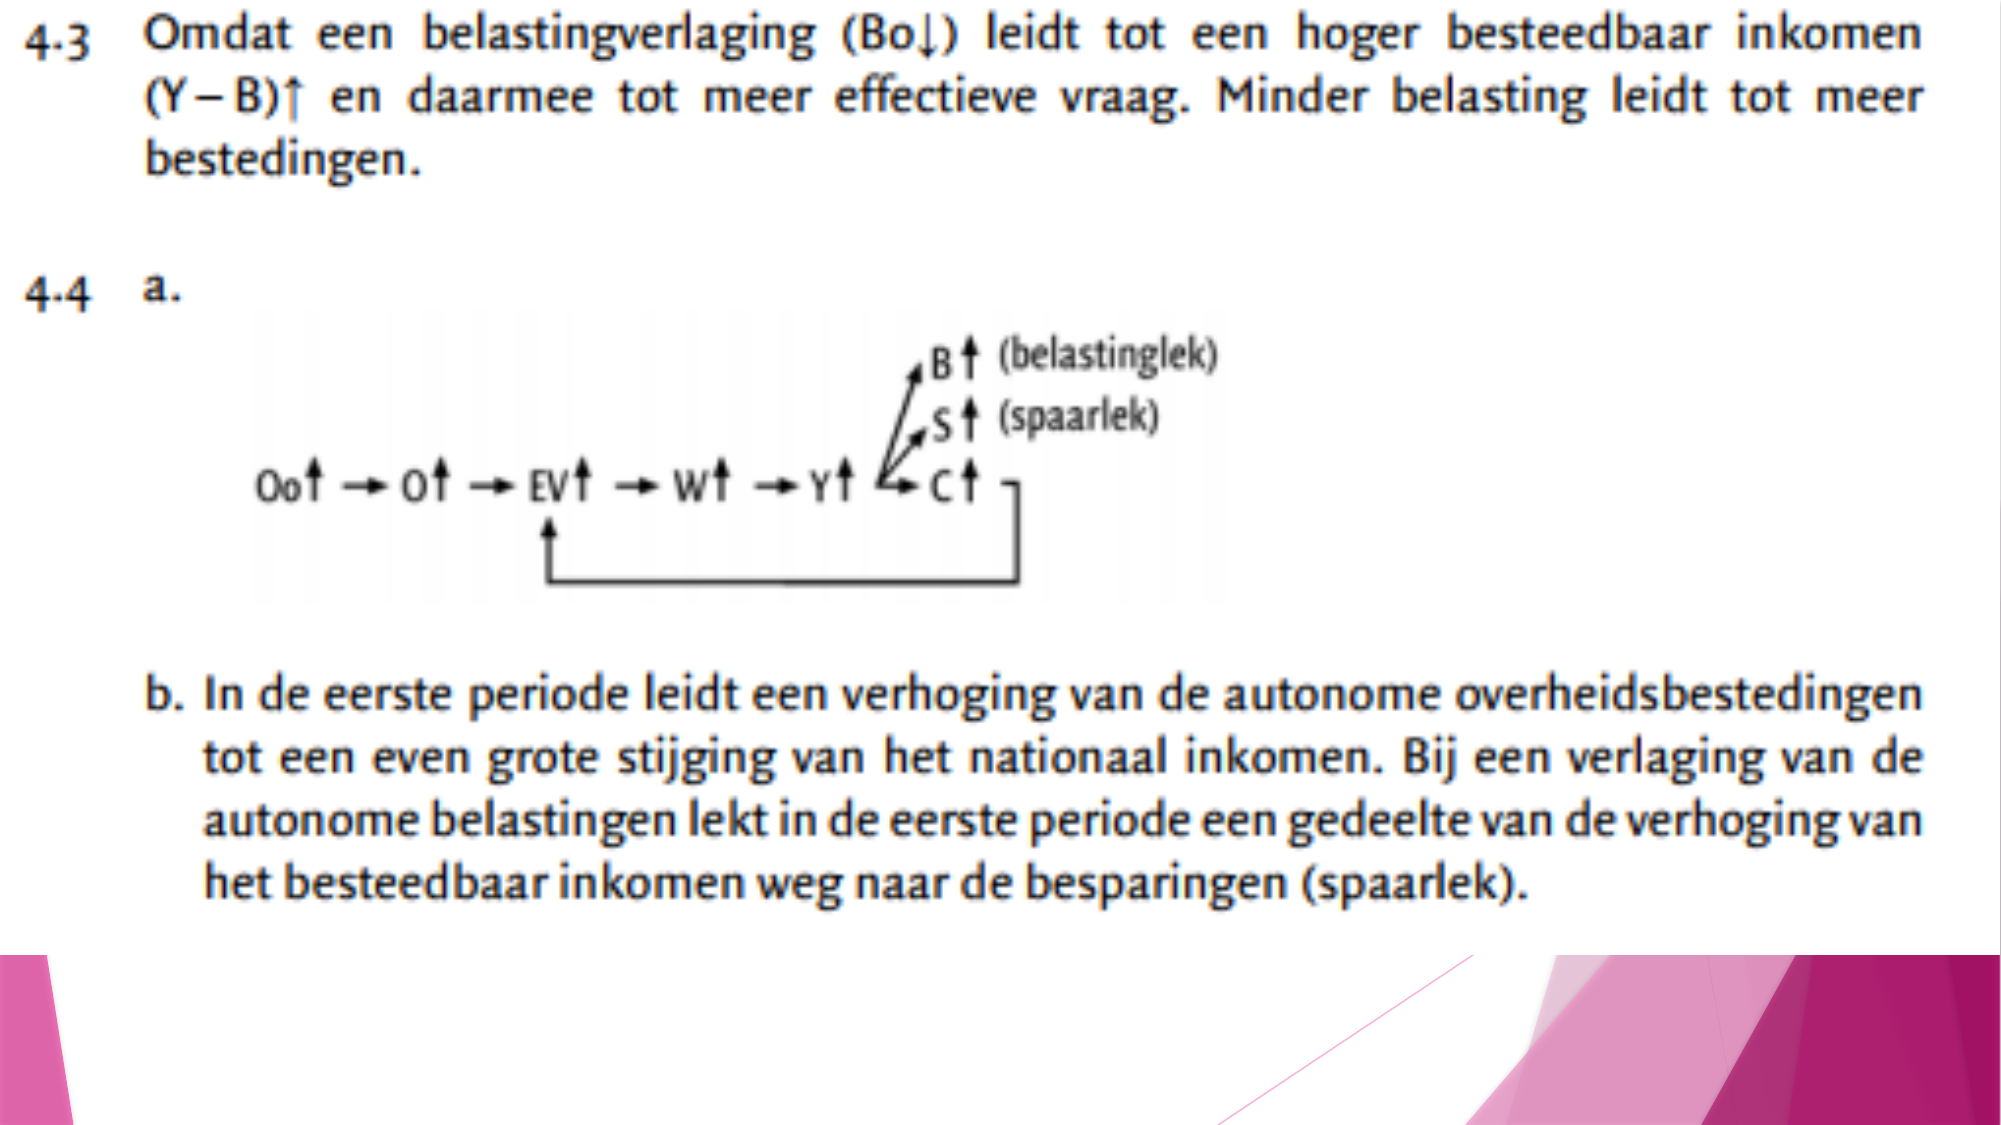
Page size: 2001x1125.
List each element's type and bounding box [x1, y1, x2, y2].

picture [0, 0, 2000, 956]
